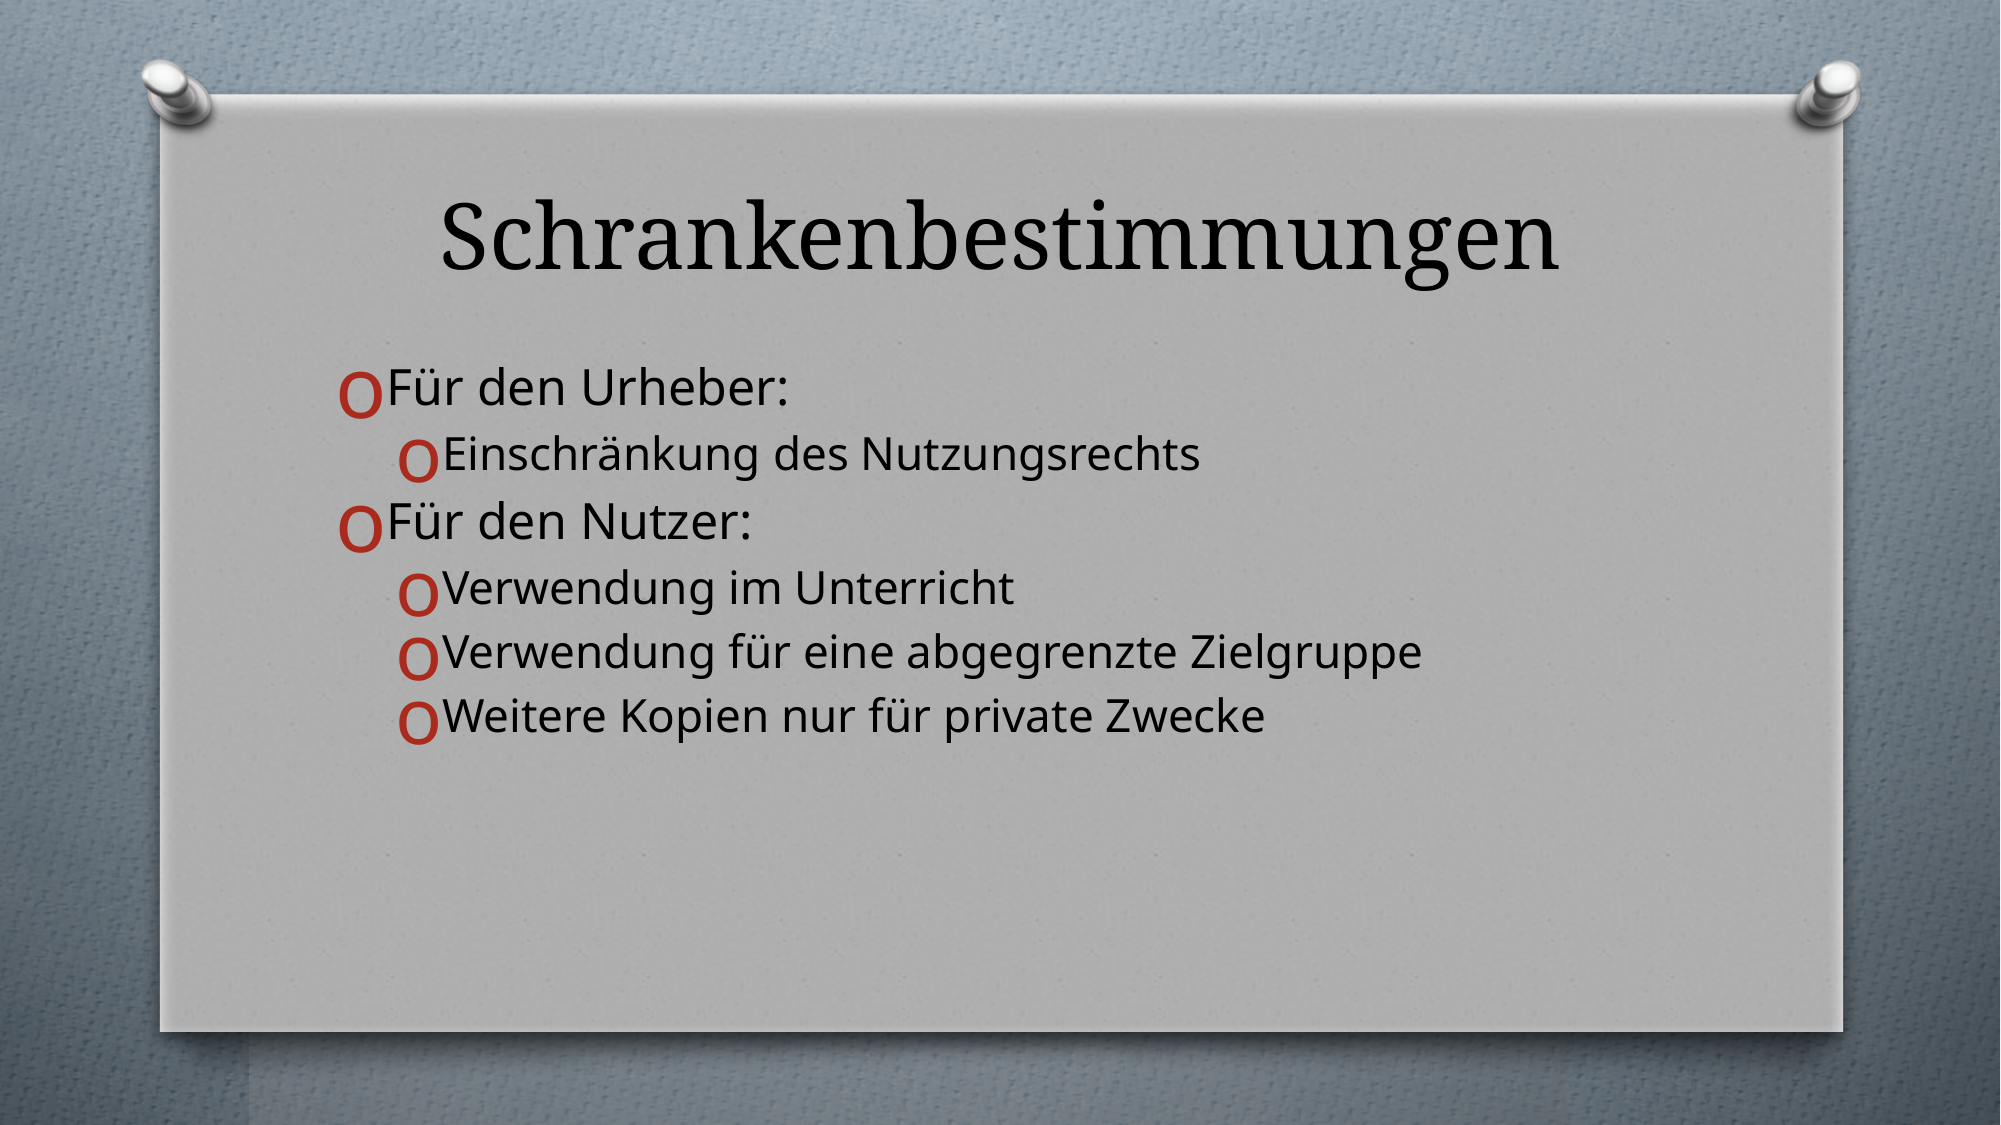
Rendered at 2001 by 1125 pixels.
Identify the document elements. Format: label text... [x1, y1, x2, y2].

picture [1764, 30, 1911, 161]
title Schrankenbestimmungen [239, 134, 1763, 332]
list Für den Urheber: Einschränkung des Nutzungsrechts Für den Nutzer: Verwendung im Unterricht Verwendung für eine abgegrenzte Zielgruppe Weitere Kopien nur für private Zwecke [320, 347, 1676, 939]
picture [107, 24, 256, 158]
